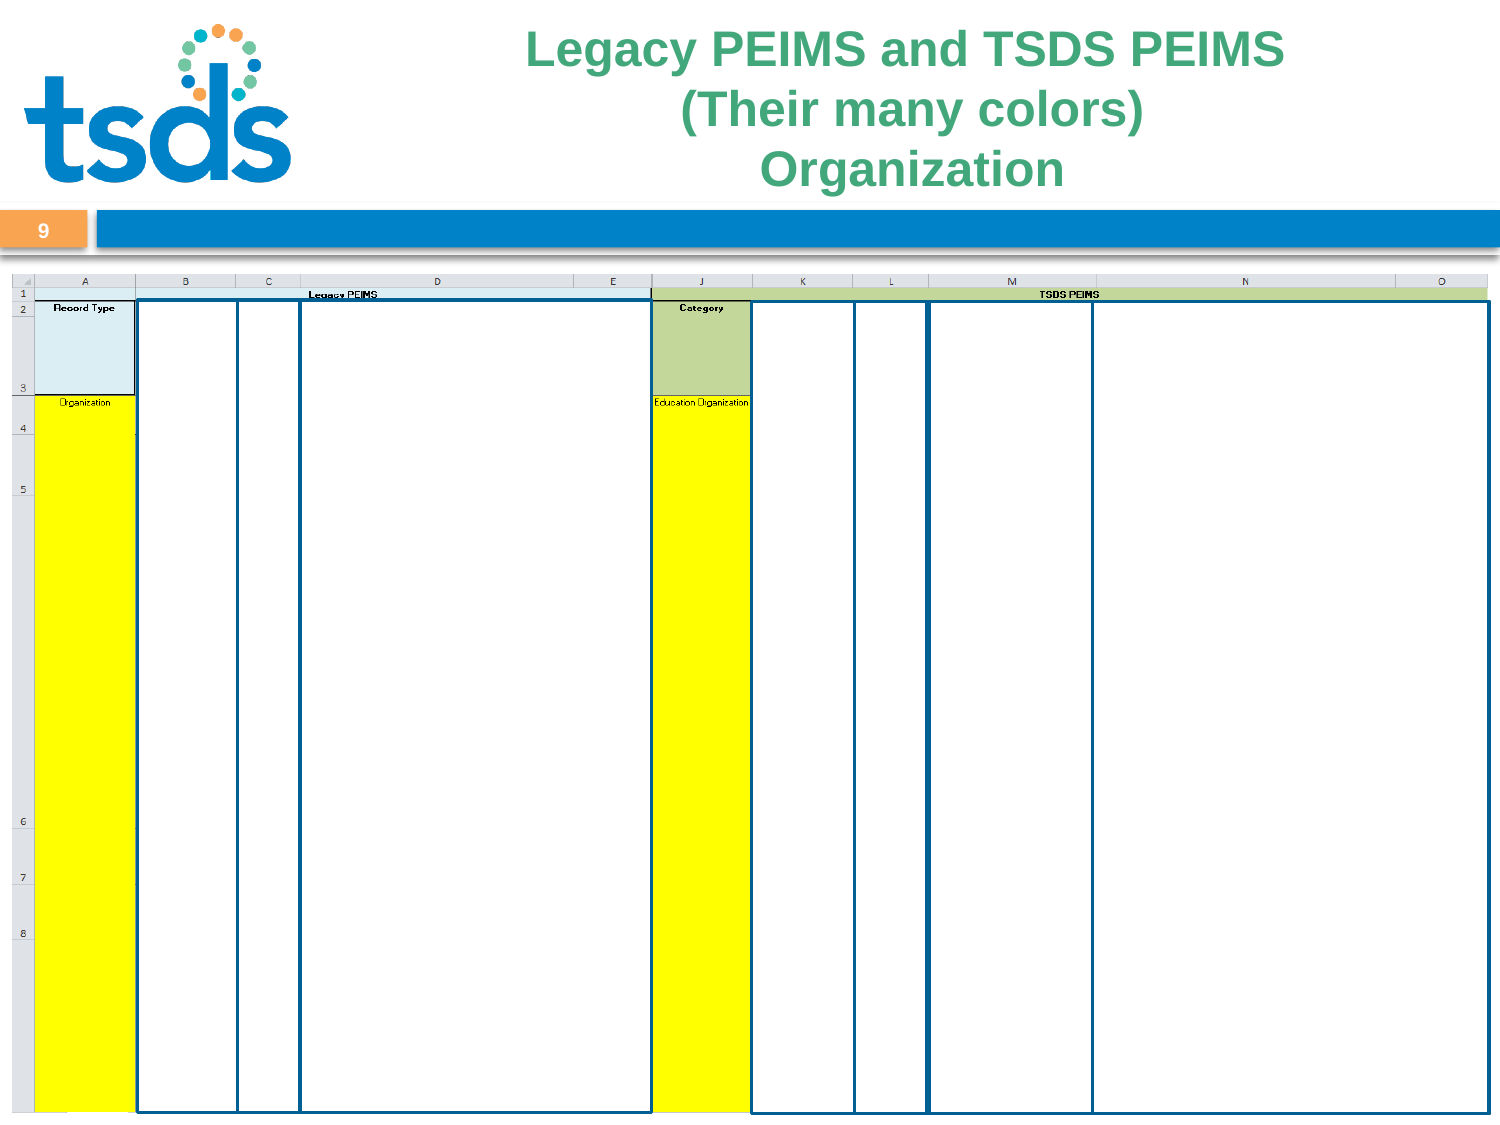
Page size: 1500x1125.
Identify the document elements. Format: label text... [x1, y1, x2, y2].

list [12, 274, 1488, 1113]
title Legacy PEIMS and TSDS PEIMS (Their many colors) Organization [350, 37, 1475, 176]
slide_number 8 [0, 210, 88, 251]
picture [24, 24, 291, 191]
